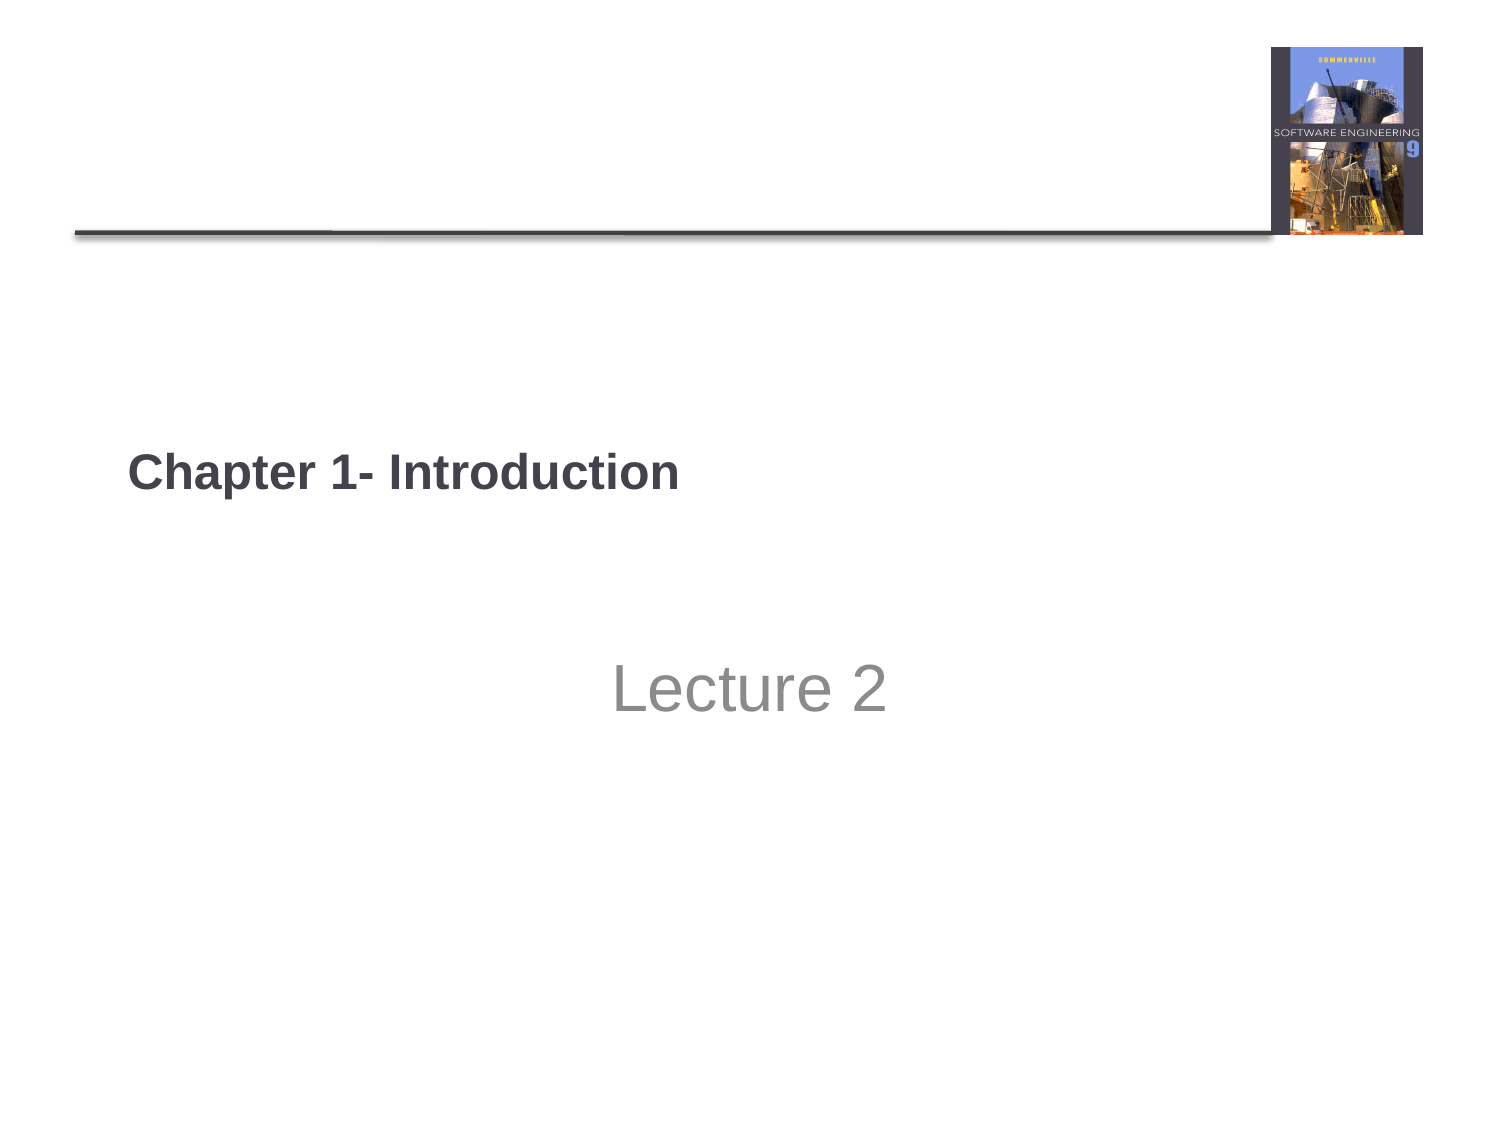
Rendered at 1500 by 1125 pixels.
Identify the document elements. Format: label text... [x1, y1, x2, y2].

picture [1271, 47, 1423, 235]
subtitle Lecture 2 [225, 637, 1275, 925]
title Chapter 1- Introduction [112, 349, 1388, 591]
